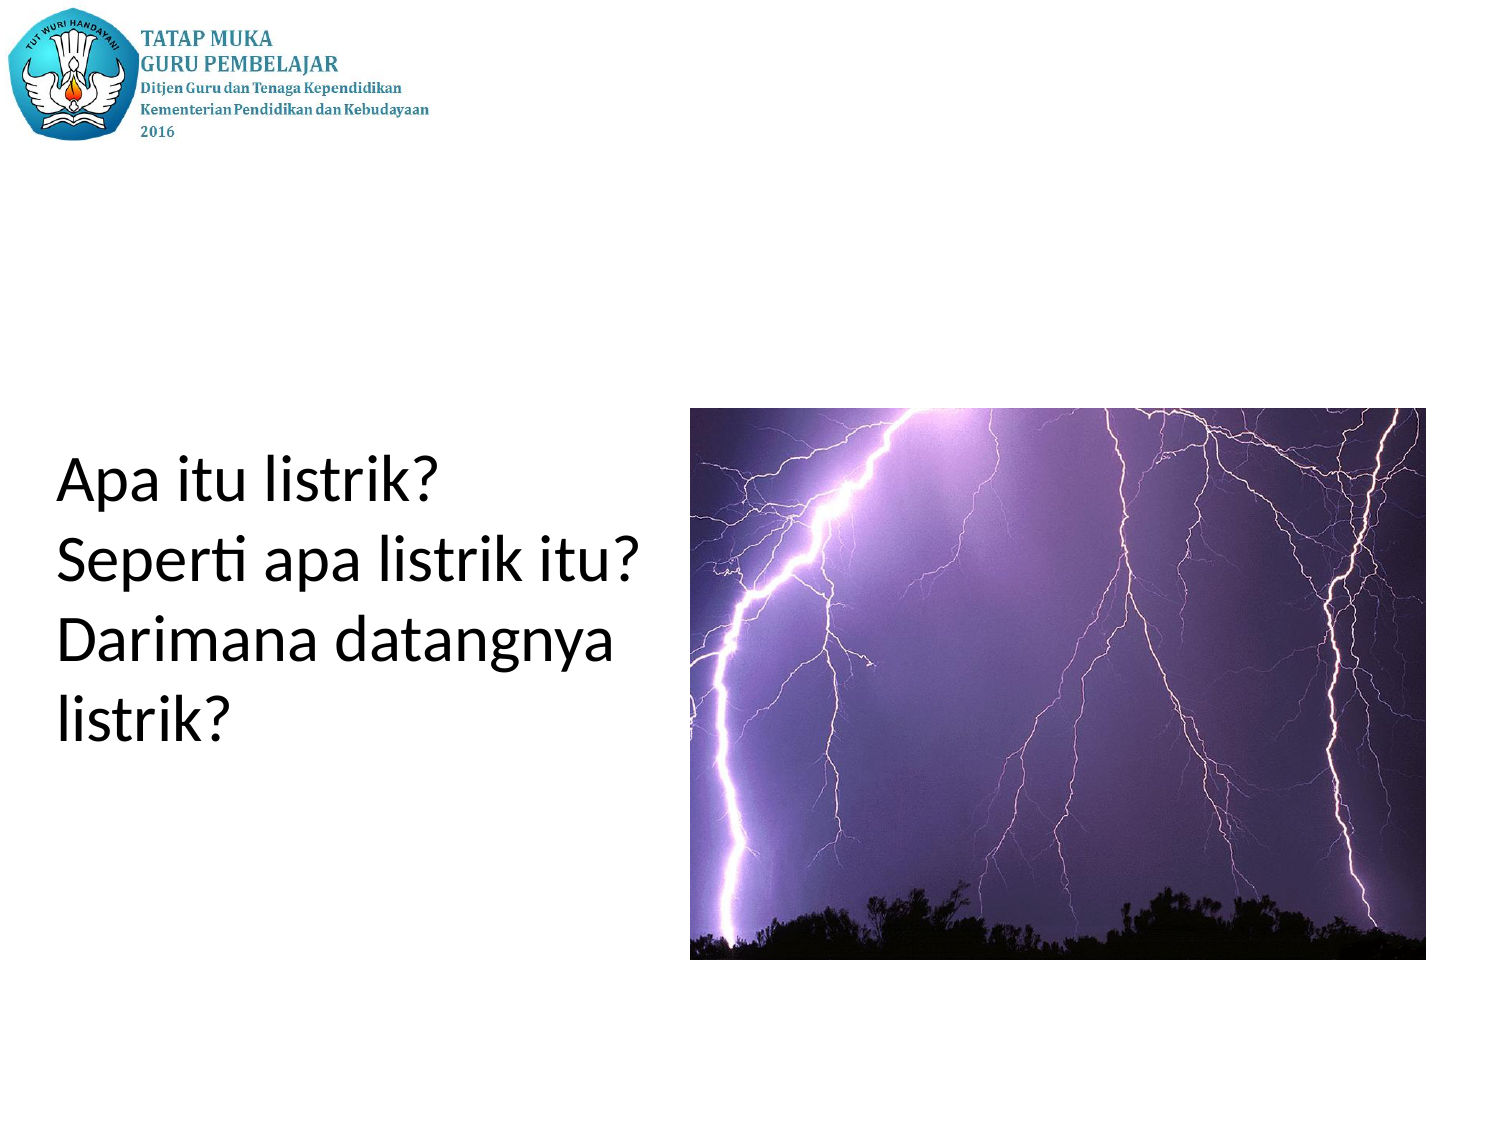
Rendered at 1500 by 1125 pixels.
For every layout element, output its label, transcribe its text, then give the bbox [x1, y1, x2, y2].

picture [5, 0, 441, 149]
picture [690, 408, 1426, 960]
text_box Apa itu listrik? Seperti apa listrik itu? Darimana datangnya listrik? [41, 427, 668, 762]
